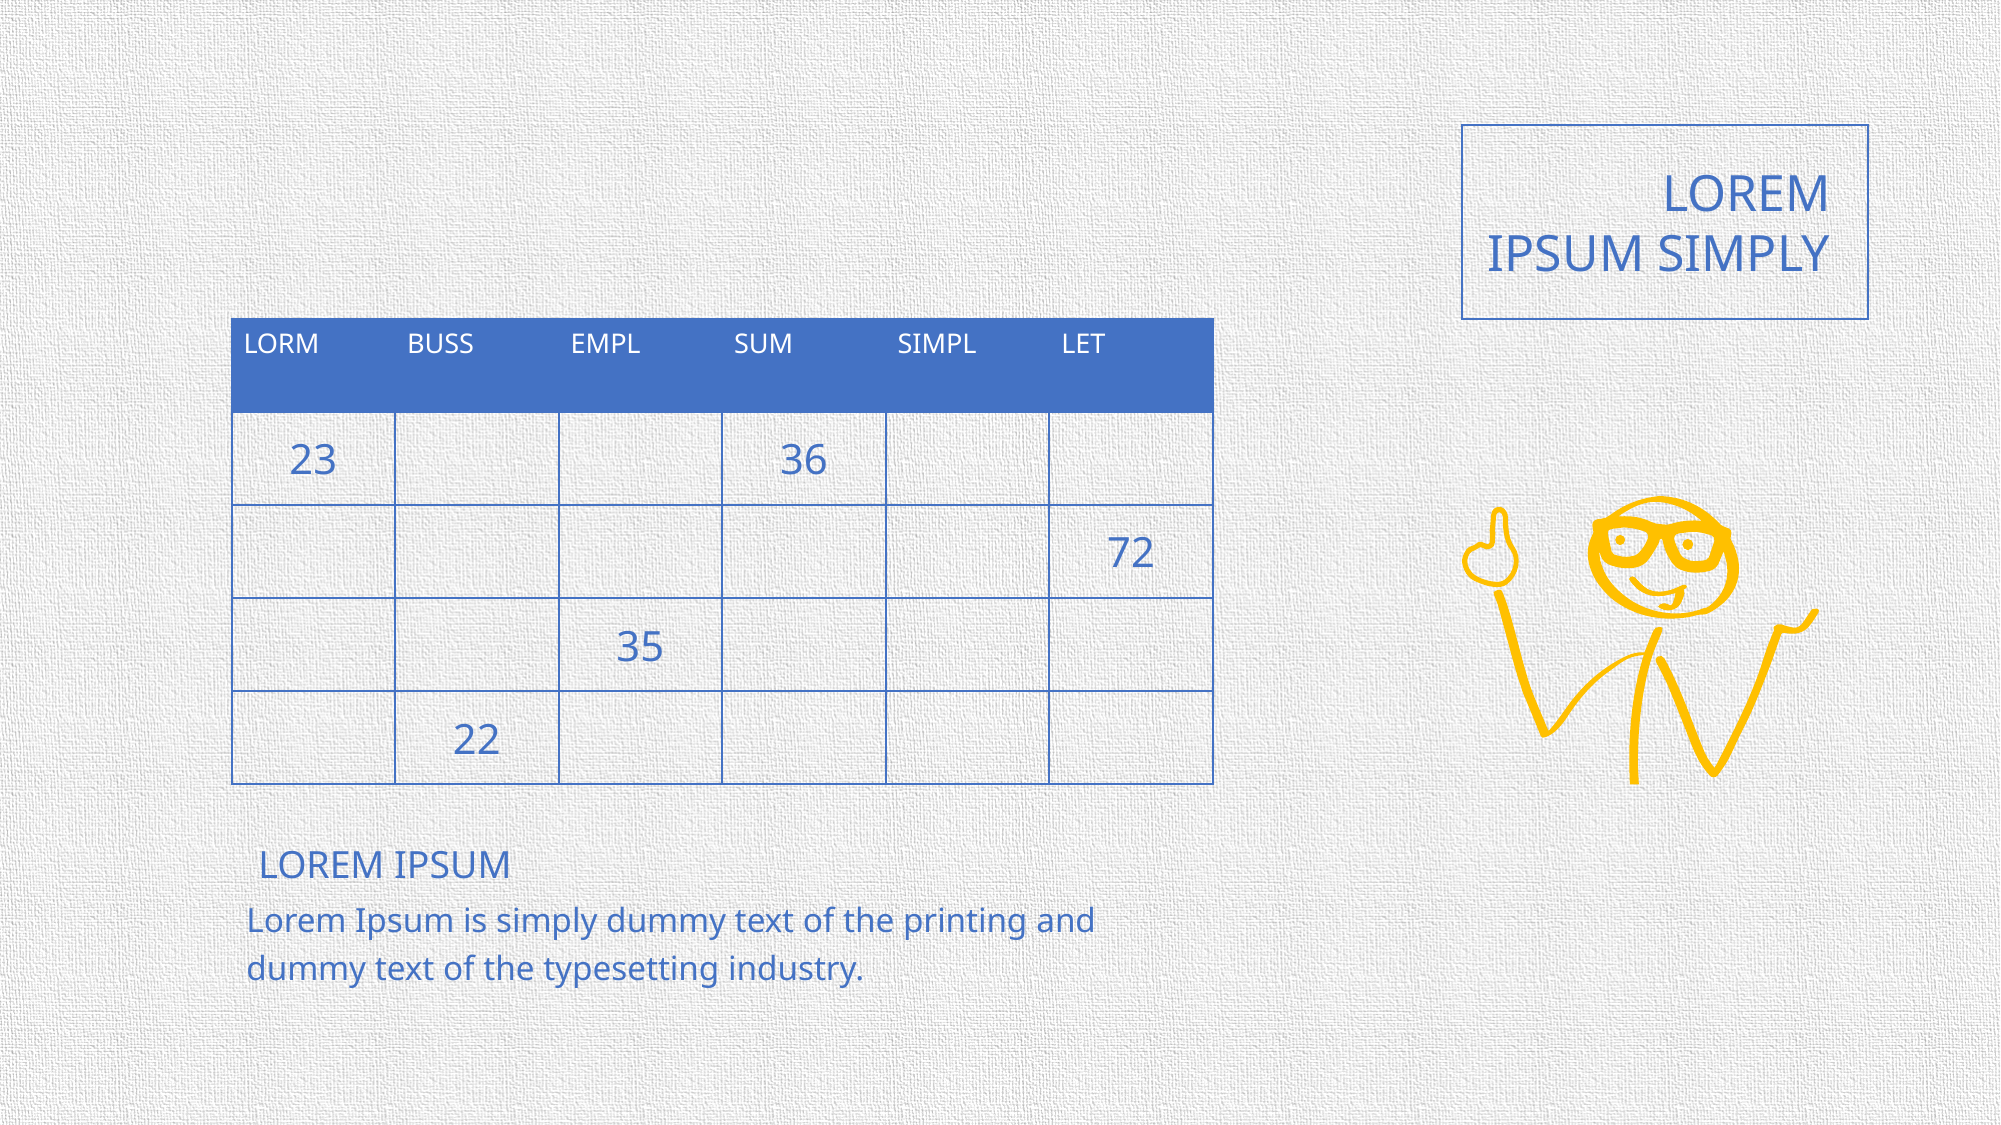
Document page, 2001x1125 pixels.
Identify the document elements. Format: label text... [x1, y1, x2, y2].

table_cell [233, 506, 394, 597]
table_cell [396, 506, 558, 597]
table_cell [723, 692, 885, 783]
table_cell [396, 413, 558, 504]
table_cell [1050, 599, 1212, 690]
table_cell [560, 413, 721, 504]
table_cell [1050, 413, 1212, 504]
table_header EMPL [560, 320, 721, 411]
table_cell 23 [233, 413, 394, 504]
table_cell [560, 692, 721, 783]
table_cell [887, 413, 1048, 504]
table_cell [887, 599, 1048, 690]
table_cell [723, 599, 885, 690]
table_header SUM [723, 320, 885, 411]
table_header SIMPL [887, 320, 1048, 411]
table_header LET [1050, 320, 1212, 411]
table_cell 35 [560, 599, 721, 690]
table_cell [1050, 692, 1212, 783]
table_header BUSS [396, 320, 558, 411]
table_header LORM [233, 320, 394, 411]
table_cell [233, 692, 394, 783]
table_cell 22 [396, 692, 558, 783]
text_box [1461, 495, 1820, 785]
table_cell [723, 506, 885, 597]
table_cell 72 [1050, 506, 1212, 597]
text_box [1461, 125, 1869, 319]
table_cell [887, 692, 1048, 783]
table_cell [233, 599, 394, 690]
table_cell [396, 599, 558, 690]
table_cell 36 [723, 413, 885, 504]
table_cell [887, 506, 1048, 597]
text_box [231, 833, 1213, 996]
picture [0, 0, 2001, 1125]
table_cell [560, 506, 721, 597]
